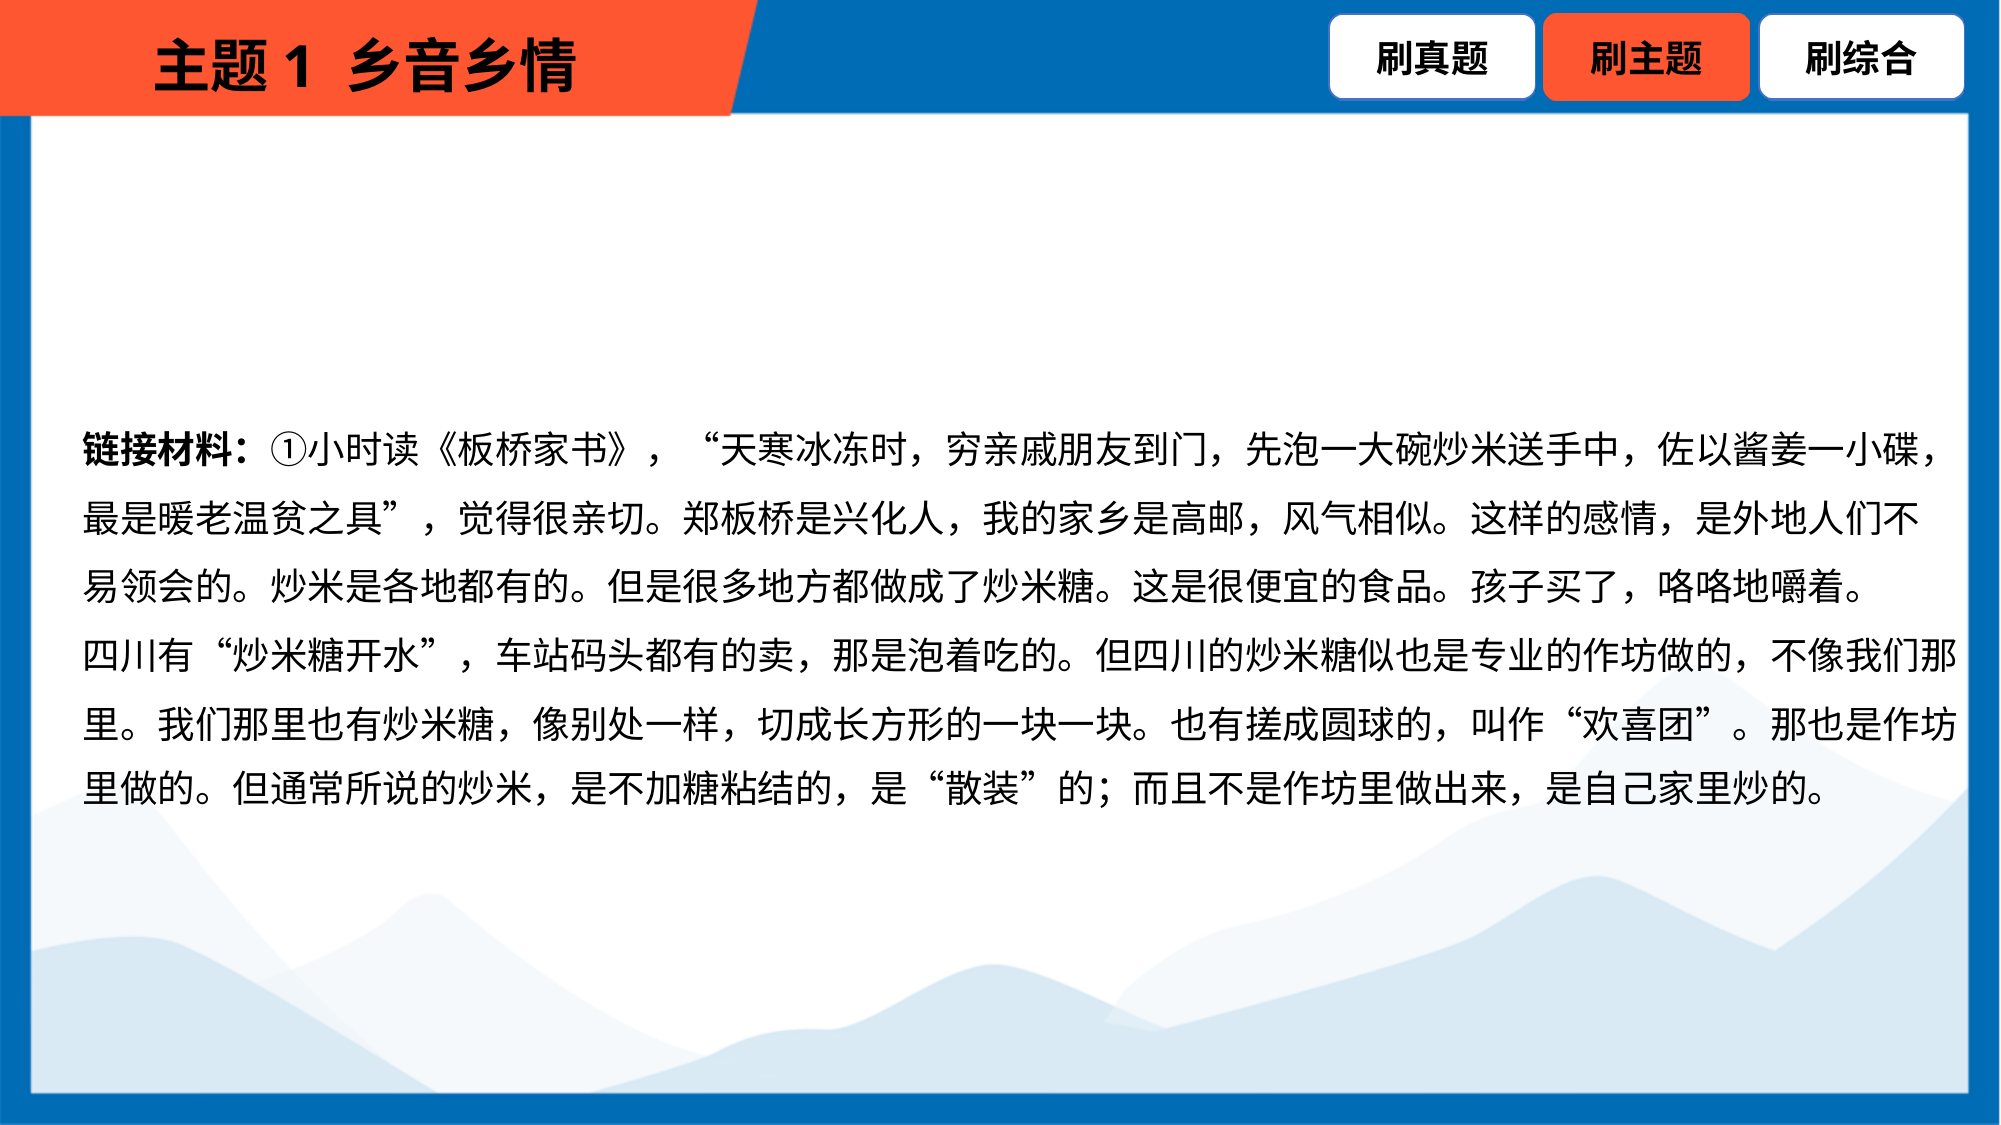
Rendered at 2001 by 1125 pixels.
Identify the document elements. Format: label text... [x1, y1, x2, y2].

picture [0, 0, 2000, 1125]
text_box 链接材料：①小时读《板桥家书》，“天寒冰冻时，穷亲戚朋友到门，先泡一大碗炒米送手中，佐以酱姜一小碟， 最是暖老温贫之具”，觉得很亲切。郑板桥是兴化人，我的家乡是高邮，风气相似。这样的感情，是外地人们不 易领会的。炒米是各地都有的。但是很多地方都做成了炒米糖。这是很便宜的食品。孩子买了，咯咯地嚼着。 四川有“炒米糖开水”，车站码头都有的卖，那是泡着吃的。但四川的炒米糖似也是专业的作坊做的，不像我们那 里。我们那里也有炒米糖，像别处一样，切成长方形的一块一块。也有搓成圆球的，叫作“欢喜团”。那也是作坊 里做的。但通常所说的炒米，是不加糖粘结的，是“散装”的；而且不是作坊里做出来，是自己家里炒的。 [82, 402, 1917, 804]
